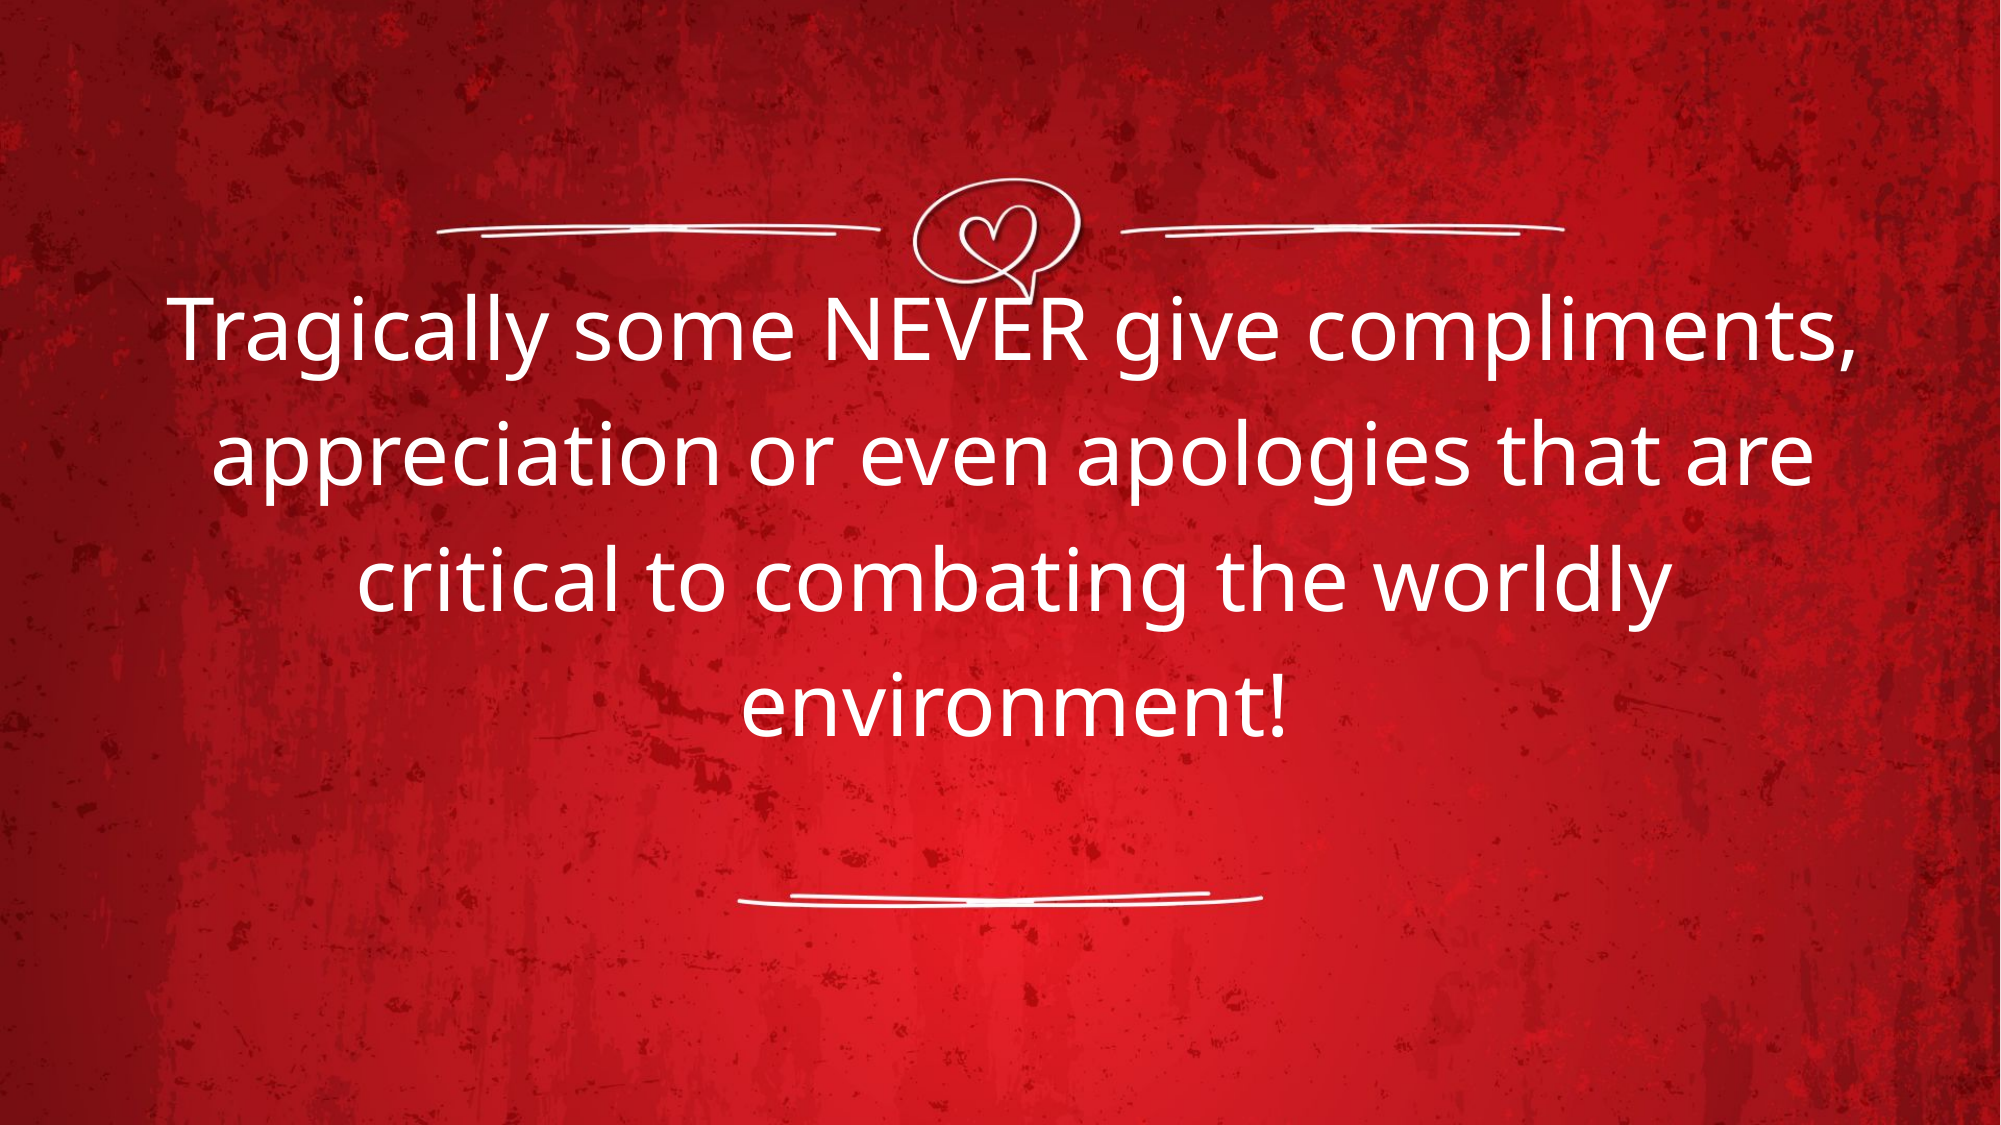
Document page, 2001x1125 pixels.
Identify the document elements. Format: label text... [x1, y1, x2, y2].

picture [0, 0, 2001, 1125]
title Tragically some NEVER give compliments, appreciation or even apologies that are critical to combating the worldly environment! [86, 243, 1943, 762]
